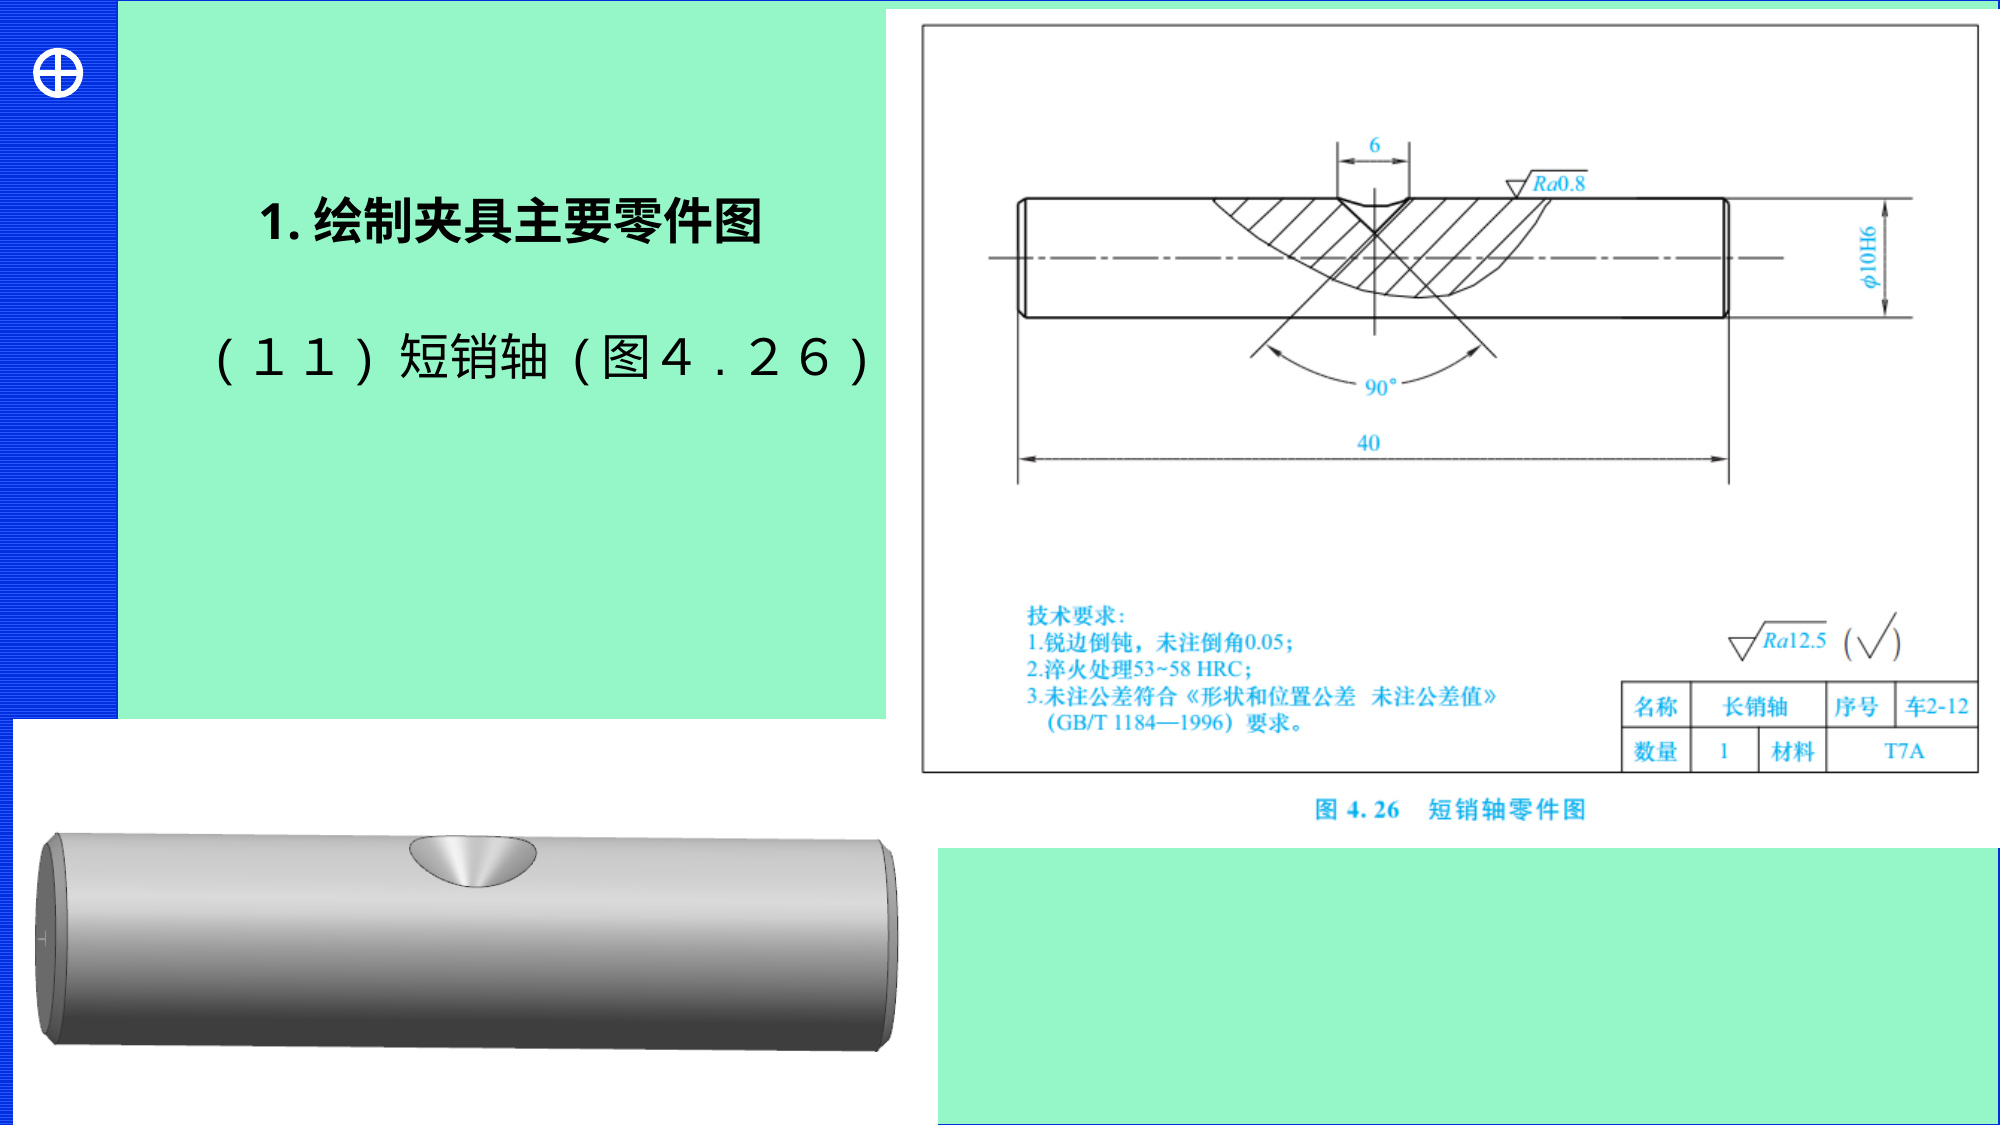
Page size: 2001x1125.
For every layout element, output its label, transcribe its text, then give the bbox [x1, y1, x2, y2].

picture [13, 9, 2000, 1125]
text_box (１１) 短销轴 (图４.２６) 。 [126, 287, 886, 428]
text_box 1.绘制夹具主要零件图 [243, 182, 886, 258]
